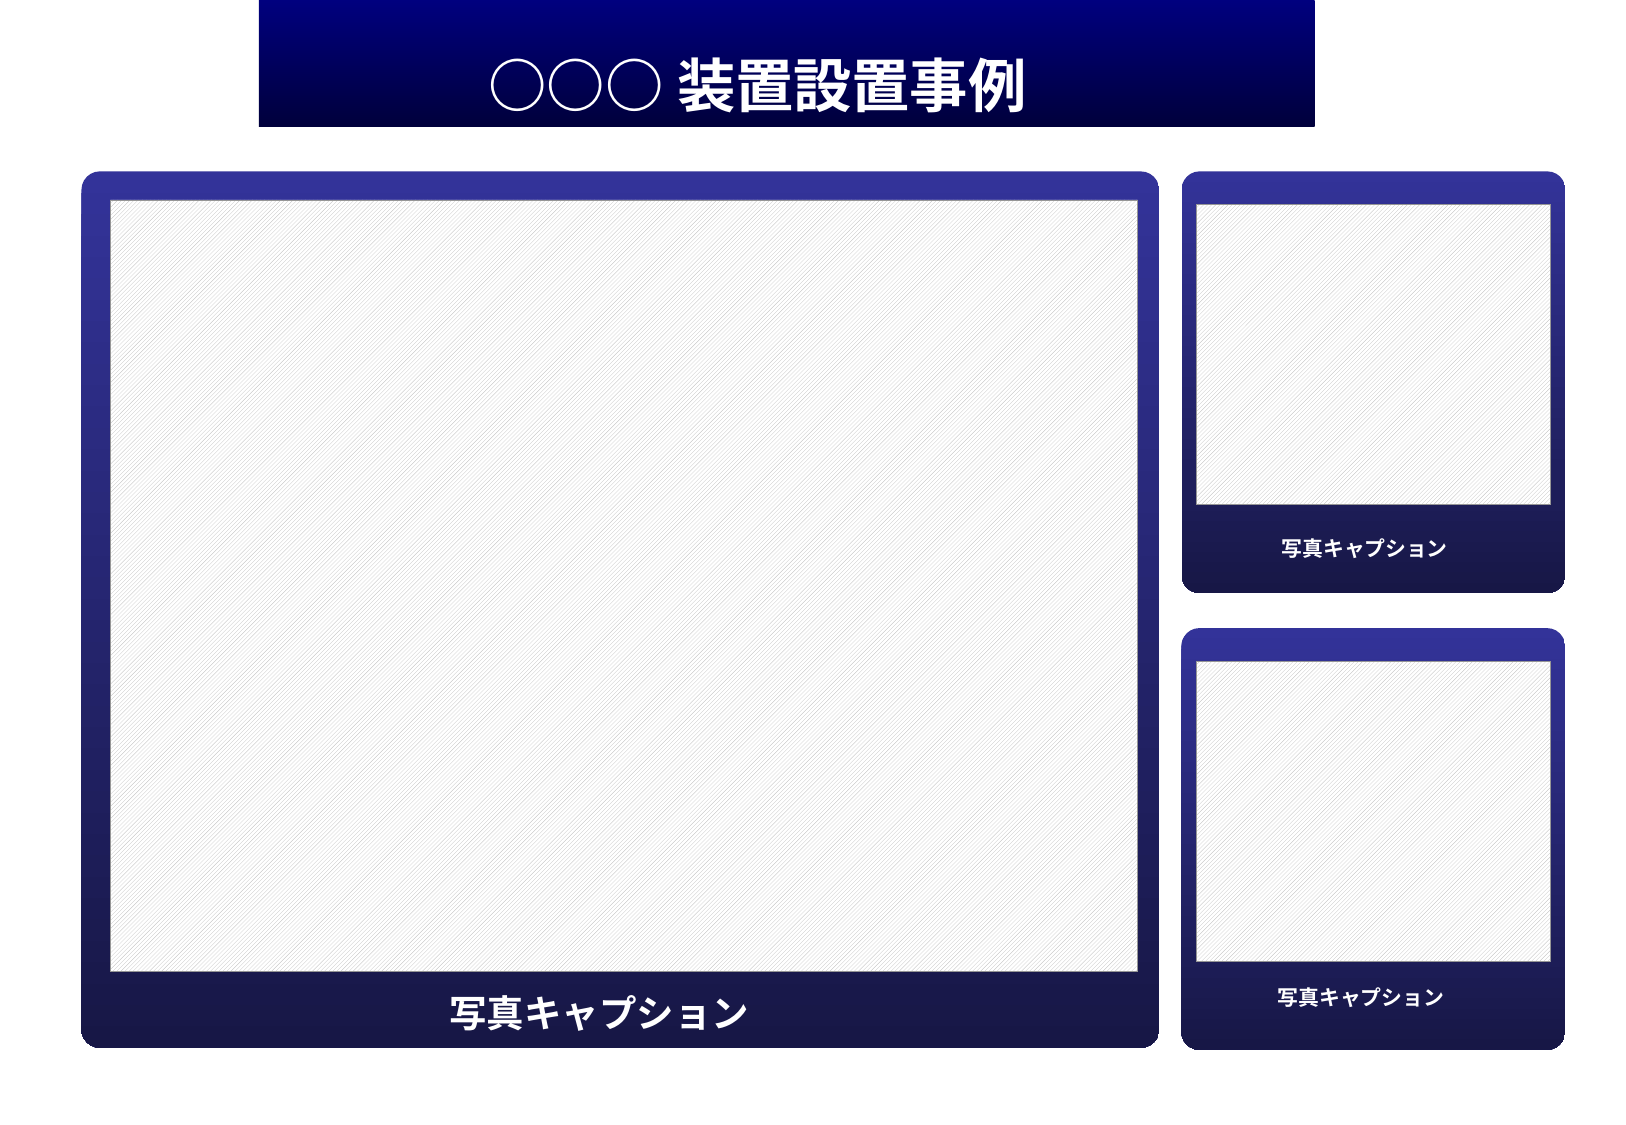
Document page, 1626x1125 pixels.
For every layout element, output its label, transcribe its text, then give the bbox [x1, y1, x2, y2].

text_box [1181, 171, 1566, 1050]
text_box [81, 171, 1160, 1048]
text_box ○○○装置設置事例 [258, 0, 1315, 127]
